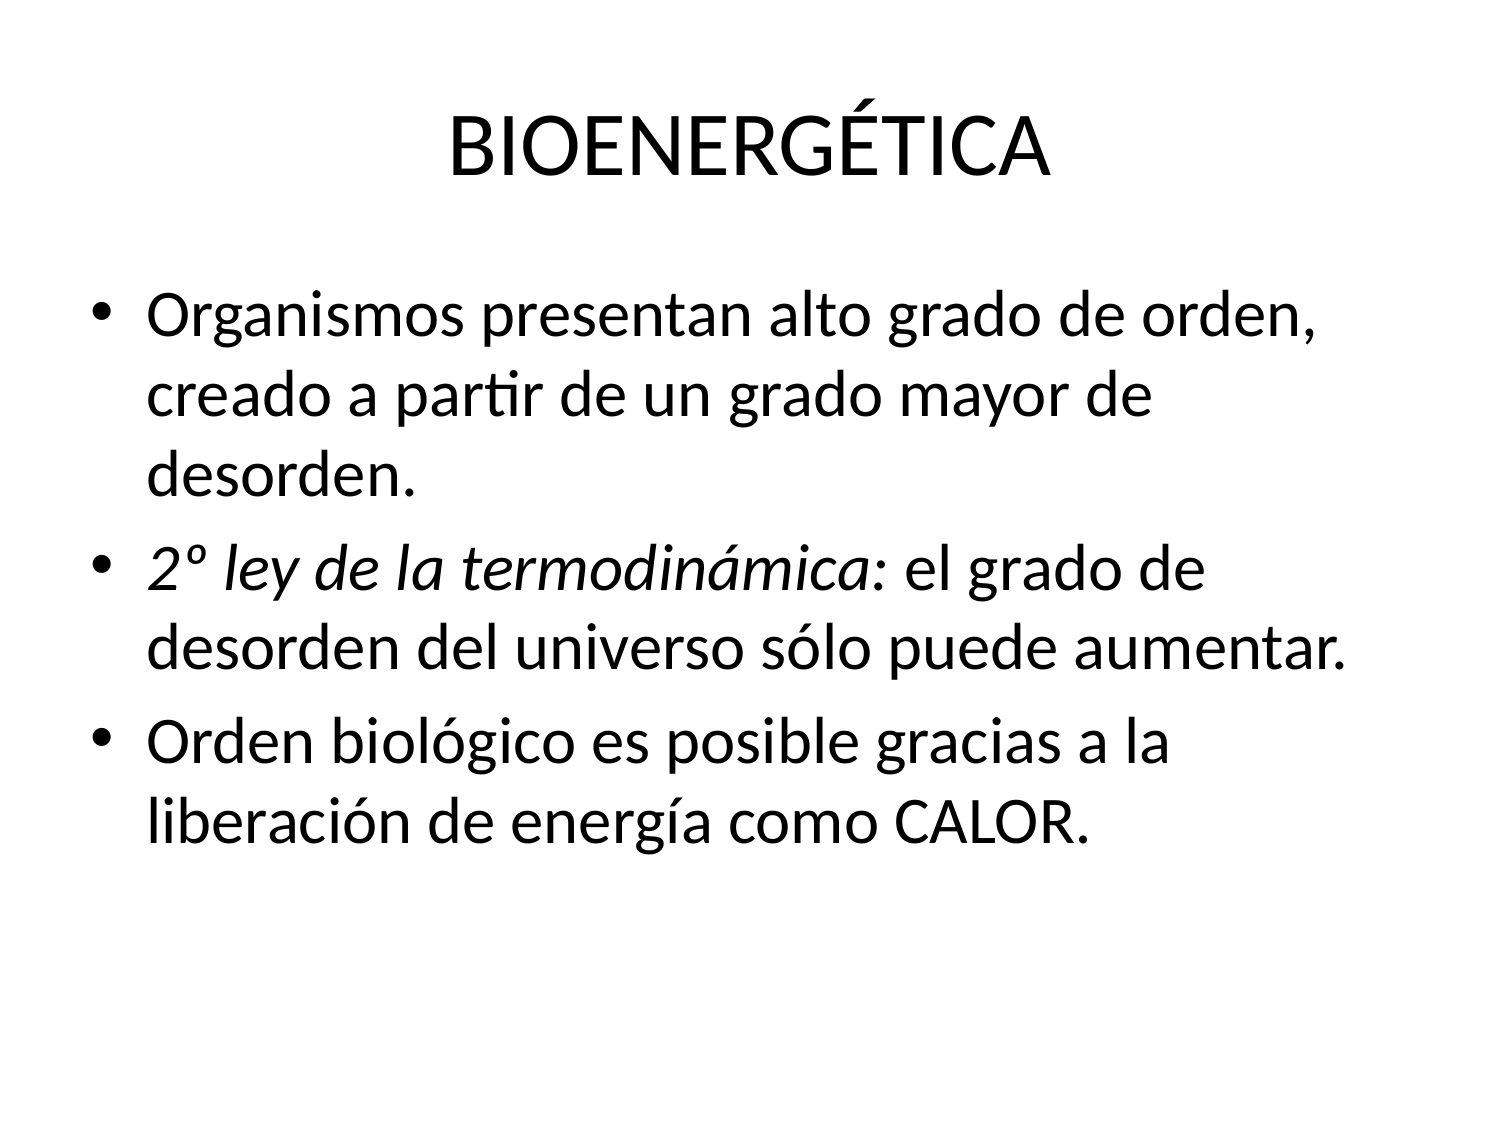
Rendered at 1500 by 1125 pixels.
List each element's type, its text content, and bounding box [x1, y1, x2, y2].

title BIOENERGÉTICA [75, 45, 1425, 233]
list Organismos presentan alto grado de orden, creado a partir de un grado mayor de desorden. 2º ley de la termodinámica: el grado de desorden del universo sólo puede aumentar. Orden biológico es posible gracias a la liberación de energía como CALOR. [75, 262, 1425, 1005]
